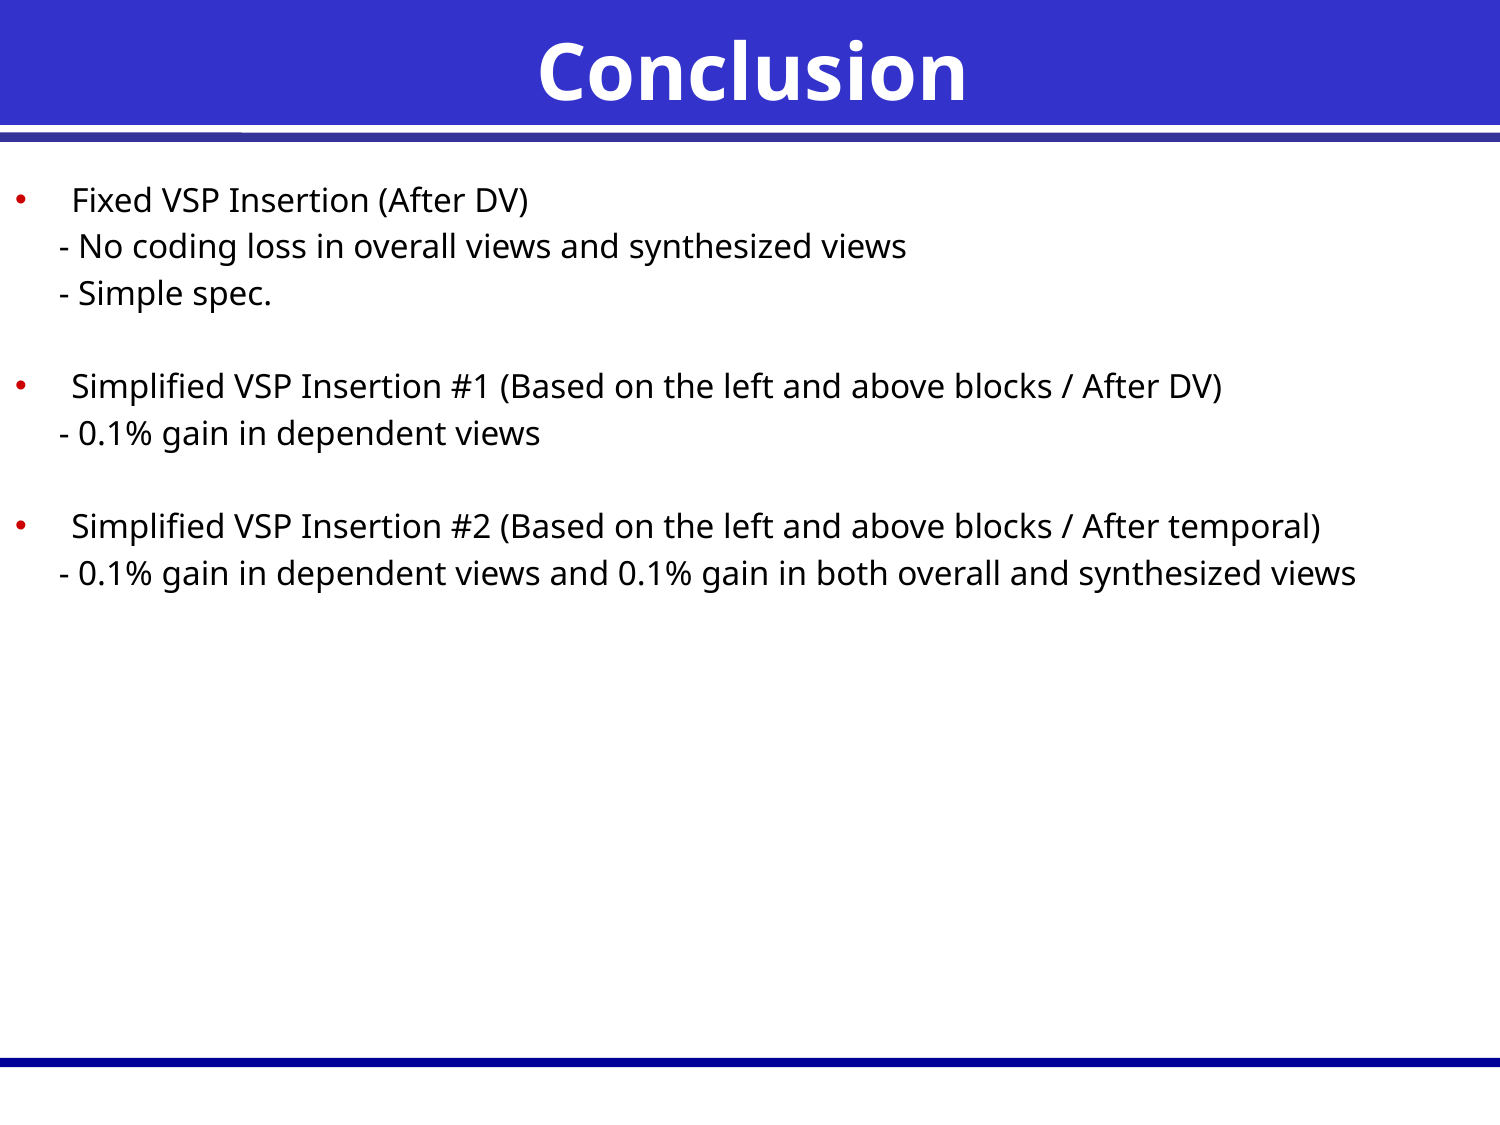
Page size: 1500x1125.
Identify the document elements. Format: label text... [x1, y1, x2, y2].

list Fixed VSP Insertion (After DV) - No coding loss in overall views and synthesized views - Simple spec. Simplified VSP Insertion #1 (Based on the left and above blocks / After DV) - 0.1% gain in dependent views Simplified VSP Insertion #2 (Based on the left and above blocks / After temporal) - 0.1% gain in dependent views and 0.1% gain in both overall and synthesized views [0, 125, 1500, 1038]
title Conclusion [46, 12, 1460, 125]
